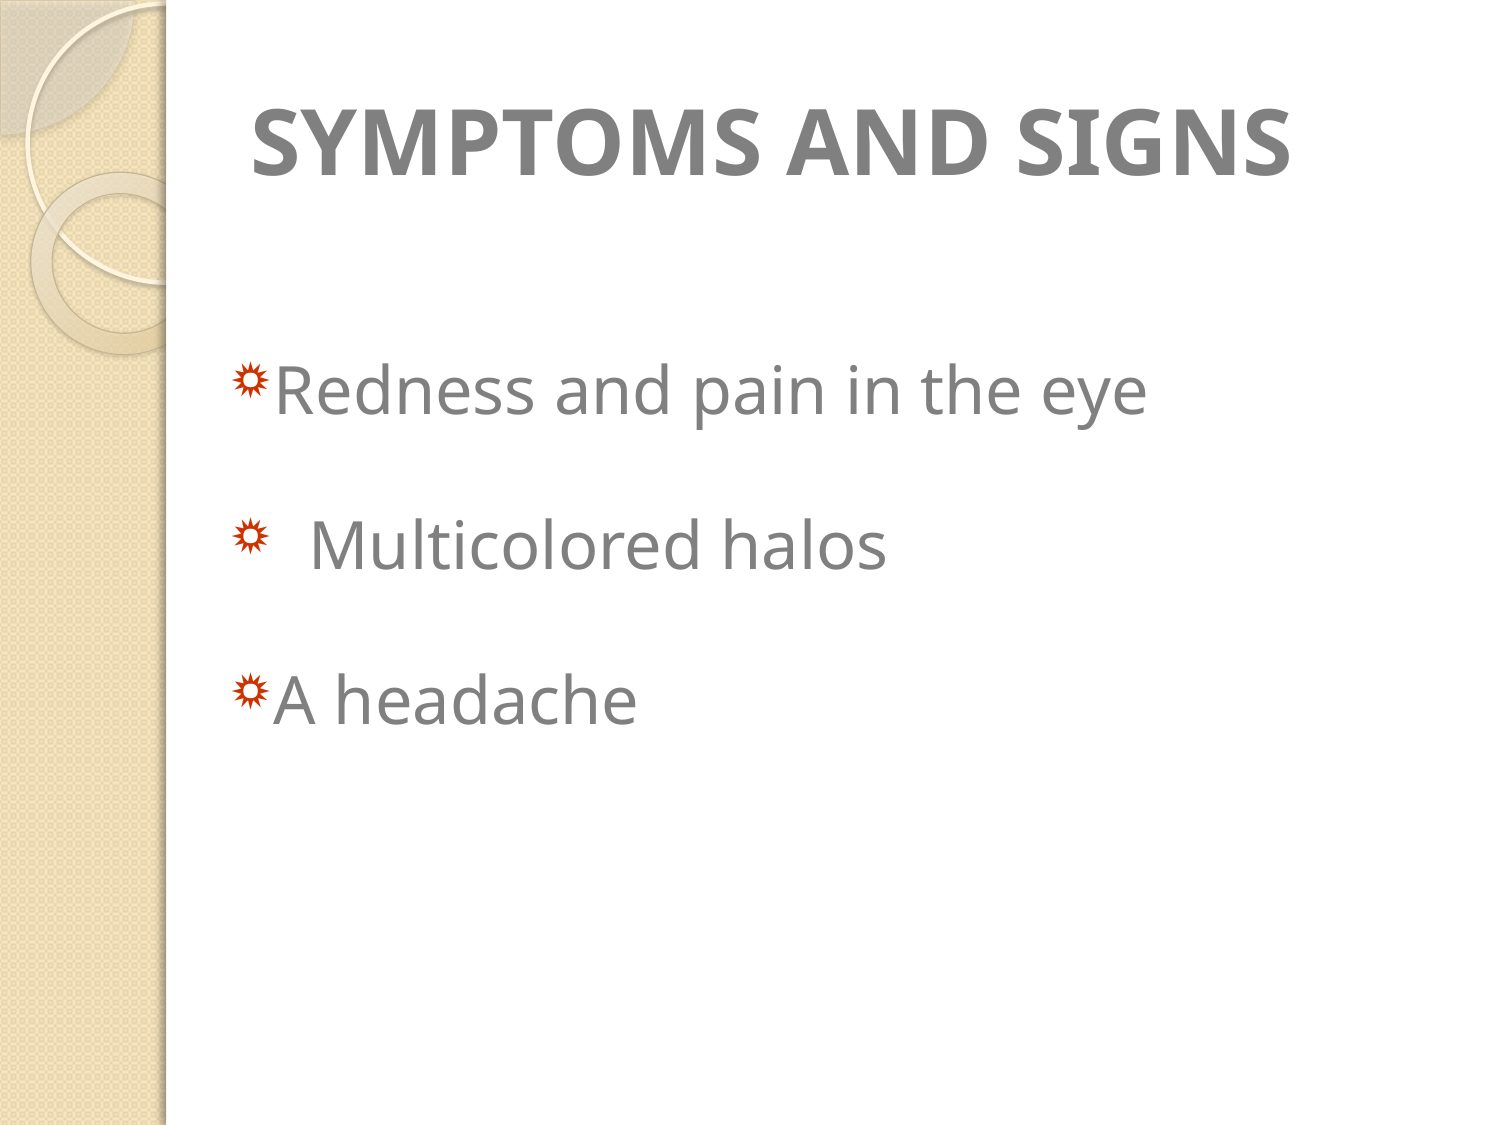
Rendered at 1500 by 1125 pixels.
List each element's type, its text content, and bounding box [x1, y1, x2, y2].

title SYMPTOMS AND SIGNS [235, 45, 1466, 233]
list Redness and pain in the eye Multicolored halos A headache [199, 237, 1466, 1025]
